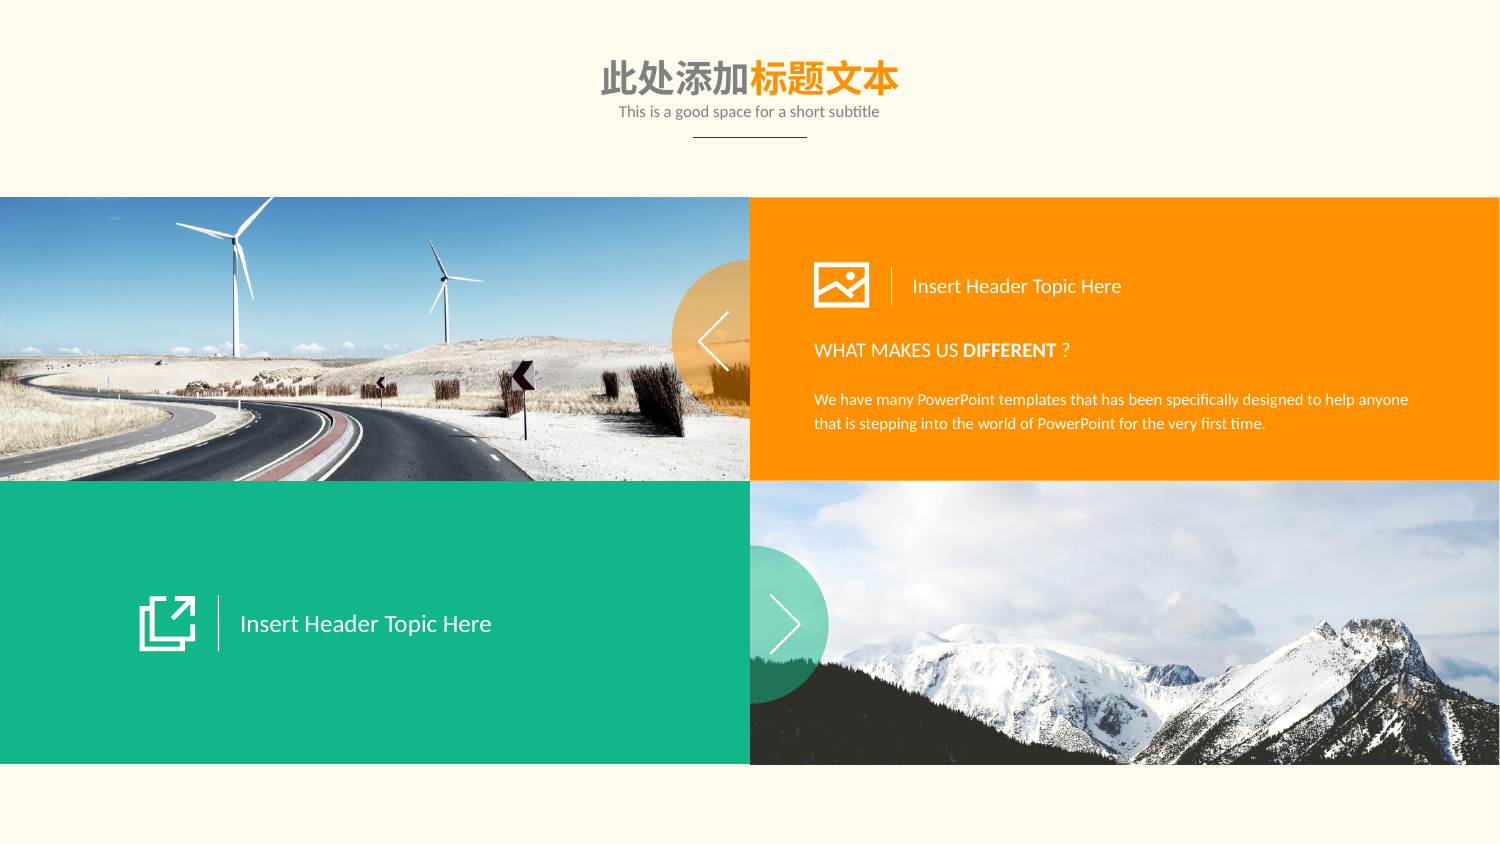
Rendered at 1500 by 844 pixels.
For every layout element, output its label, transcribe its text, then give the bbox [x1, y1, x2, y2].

text_box [698, 311, 729, 371]
text_box This is a good space for a short subtitle [603, 93, 895, 128]
text_box [750, 481, 1500, 765]
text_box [813, 261, 870, 308]
text_box [0, 197, 750, 481]
text_box Insert Header Topic Here [225, 599, 508, 645]
text_box Insert Header Topic Here [897, 265, 1137, 306]
text_box [0, 481, 750, 765]
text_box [139, 596, 196, 652]
text_box [770, 594, 800, 654]
text_box [750, 197, 1500, 481]
text_box [749, 545, 829, 704]
text_box [671, 259, 751, 419]
text_box 此处添加标题文本 [585, 47, 915, 108]
text_box WHAT MAKES US DIFFERENT ? We have many PowerPoint templates that has been specifically designed to help anyone that is stepping into the world of PowerPoint for the very first time. [814, 331, 1433, 434]
